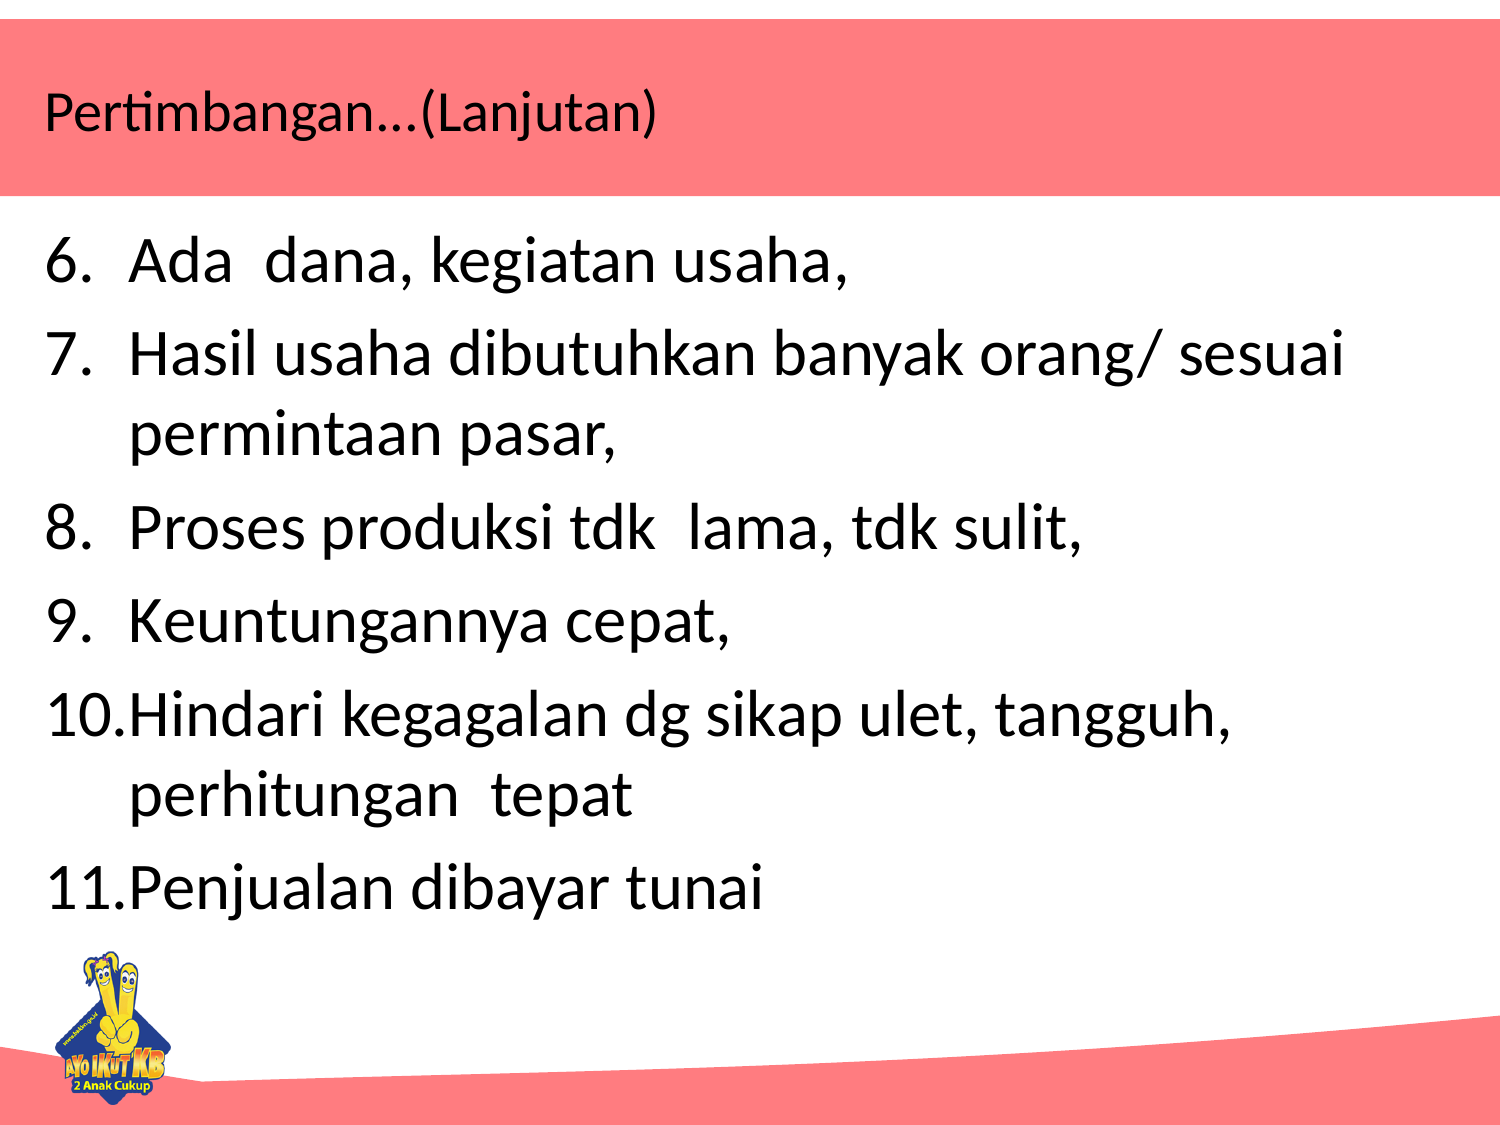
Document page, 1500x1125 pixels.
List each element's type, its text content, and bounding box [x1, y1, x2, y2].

title Pertimbangan...(Lanjutan) [29, 44, 1471, 173]
picture [53, 1024, 172, 1105]
list Ada dana, kegiatan usaha, Hasil usaha dibutuhkan banyak orang/ sesuai permintaan pasar, Proses produksi tdk lama, tdk sulit, Keuntungannya cepat, Hindari kegagalan dg sikap ulet, tangguh, perhitungan tepat Penjualan dibayar tunai [29, 208, 1471, 1024]
